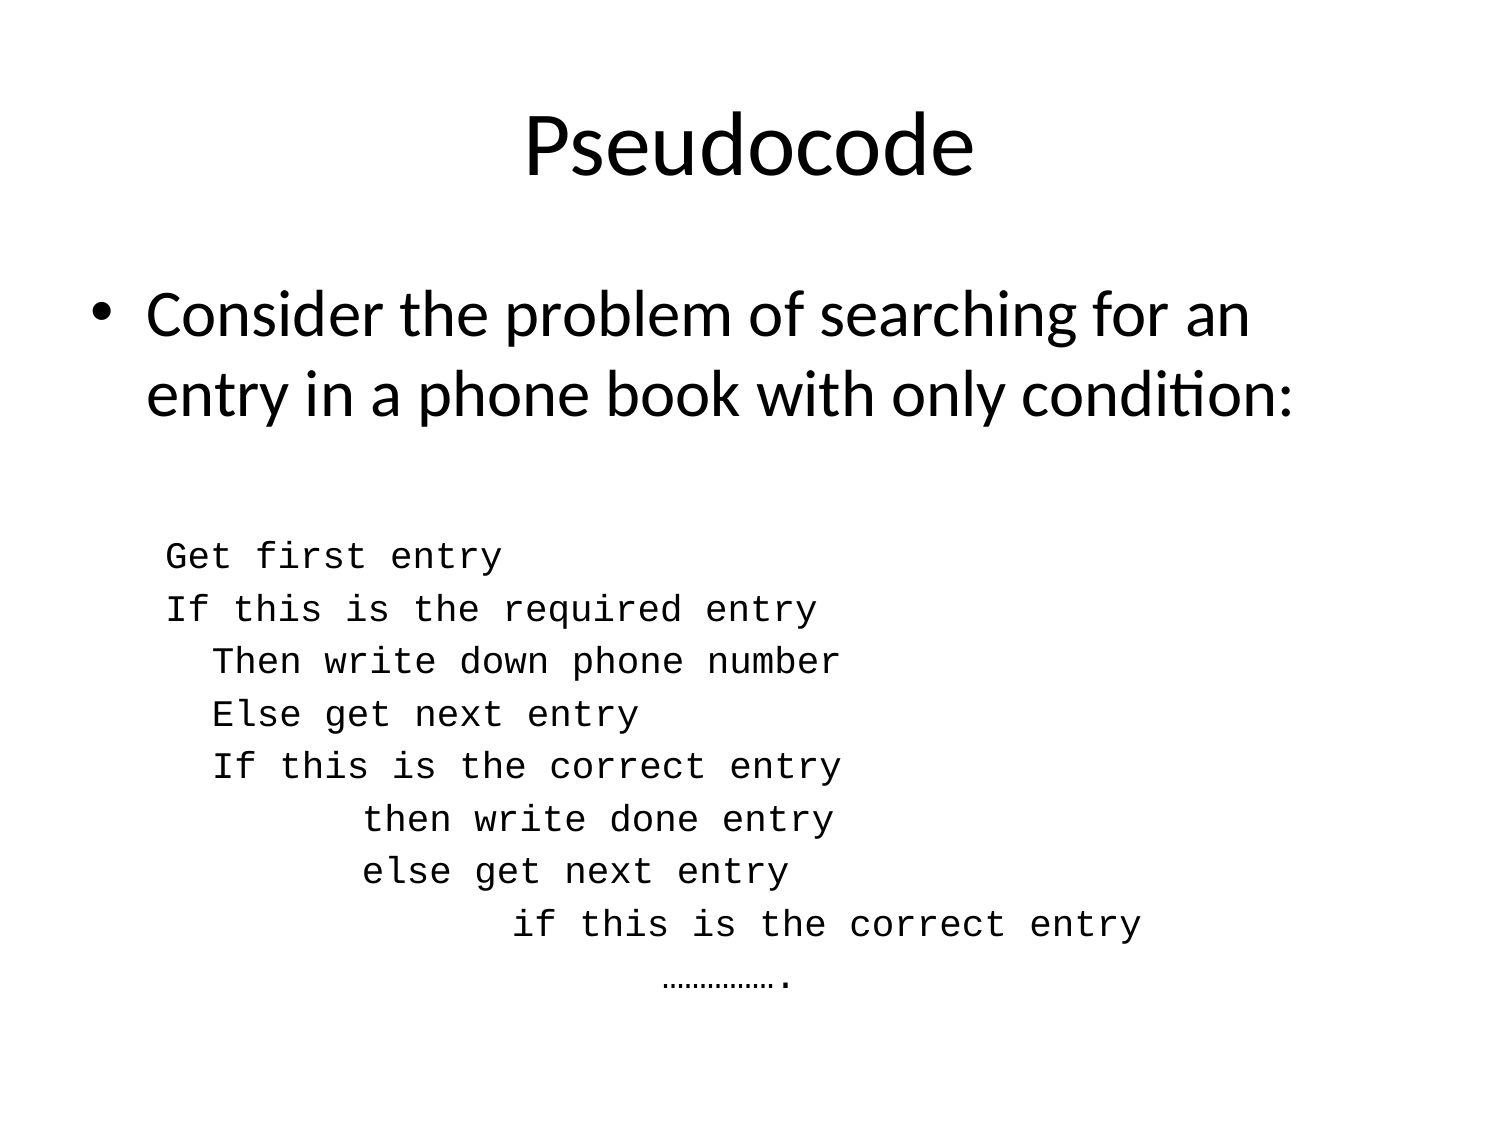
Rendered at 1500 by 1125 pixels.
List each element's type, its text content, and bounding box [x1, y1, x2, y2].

list Consider the problem of searching for an entry in a phone book with only condition: Get first entry If this is the required entry Then write down phone number Else get next entry If this is the correct entry then write done entry else get next entry if this is the correct entry ……………. [75, 262, 1425, 1005]
title Pseudocode [75, 45, 1425, 233]
